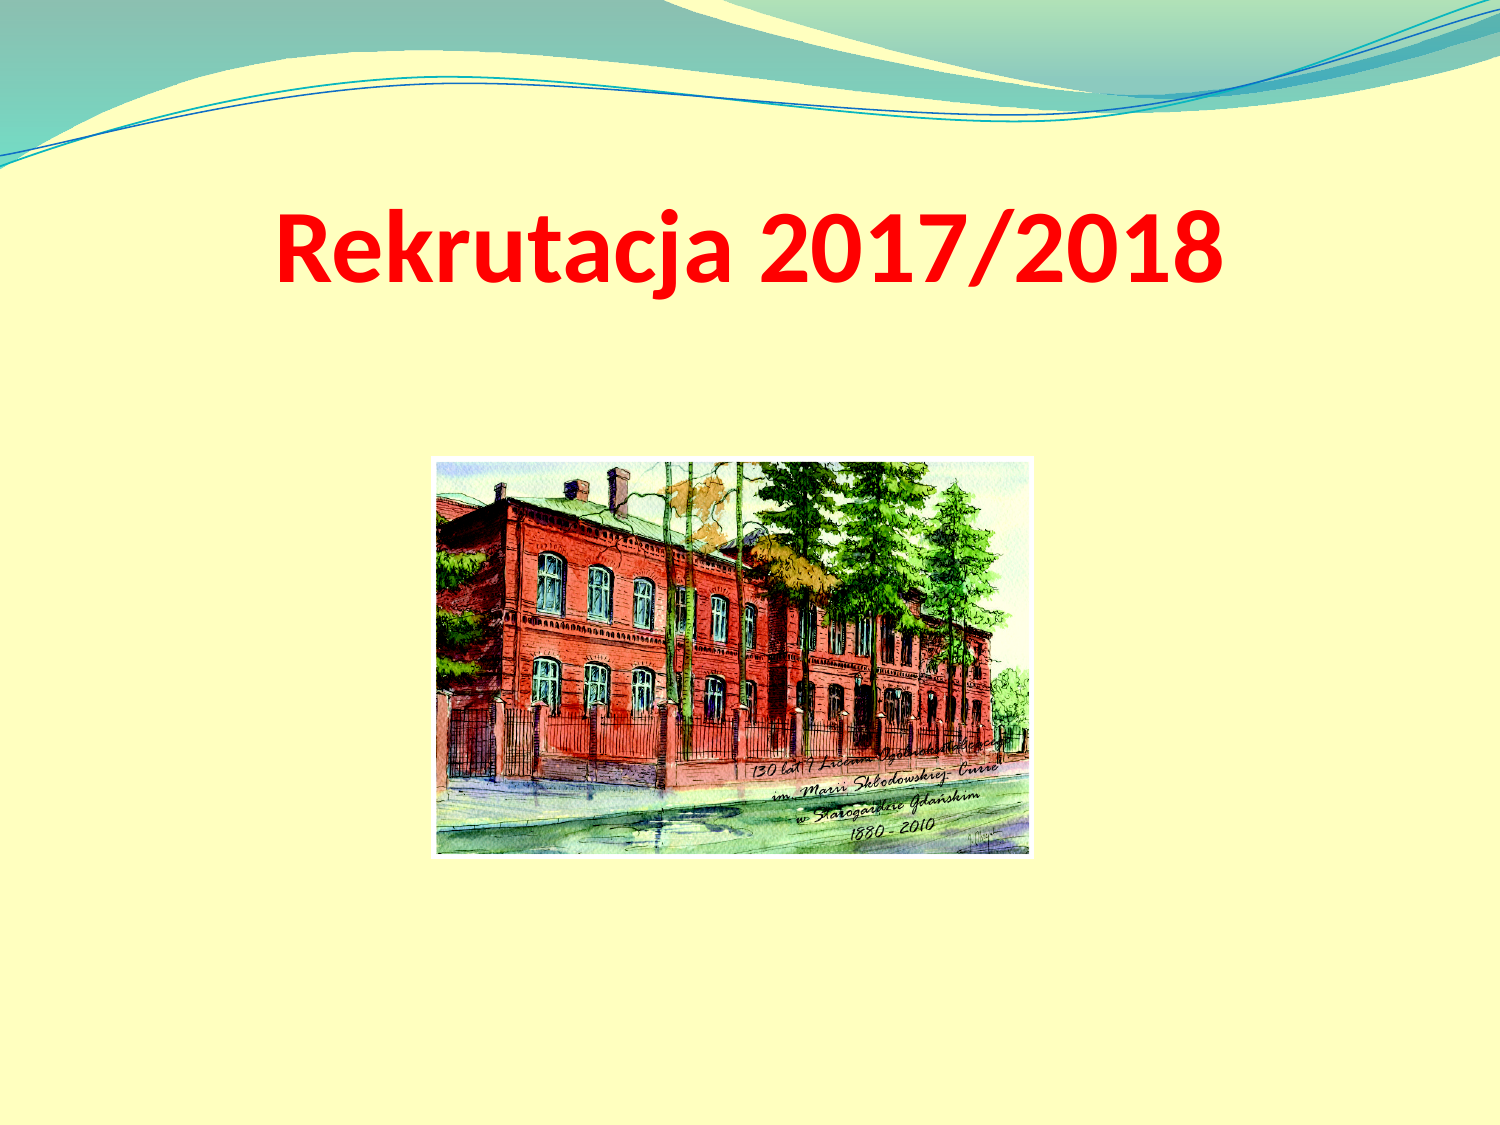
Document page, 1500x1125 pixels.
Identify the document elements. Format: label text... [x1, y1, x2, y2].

title Rekrutacja 2017/2018 [75, 115, 1425, 303]
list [430, 455, 1034, 859]
